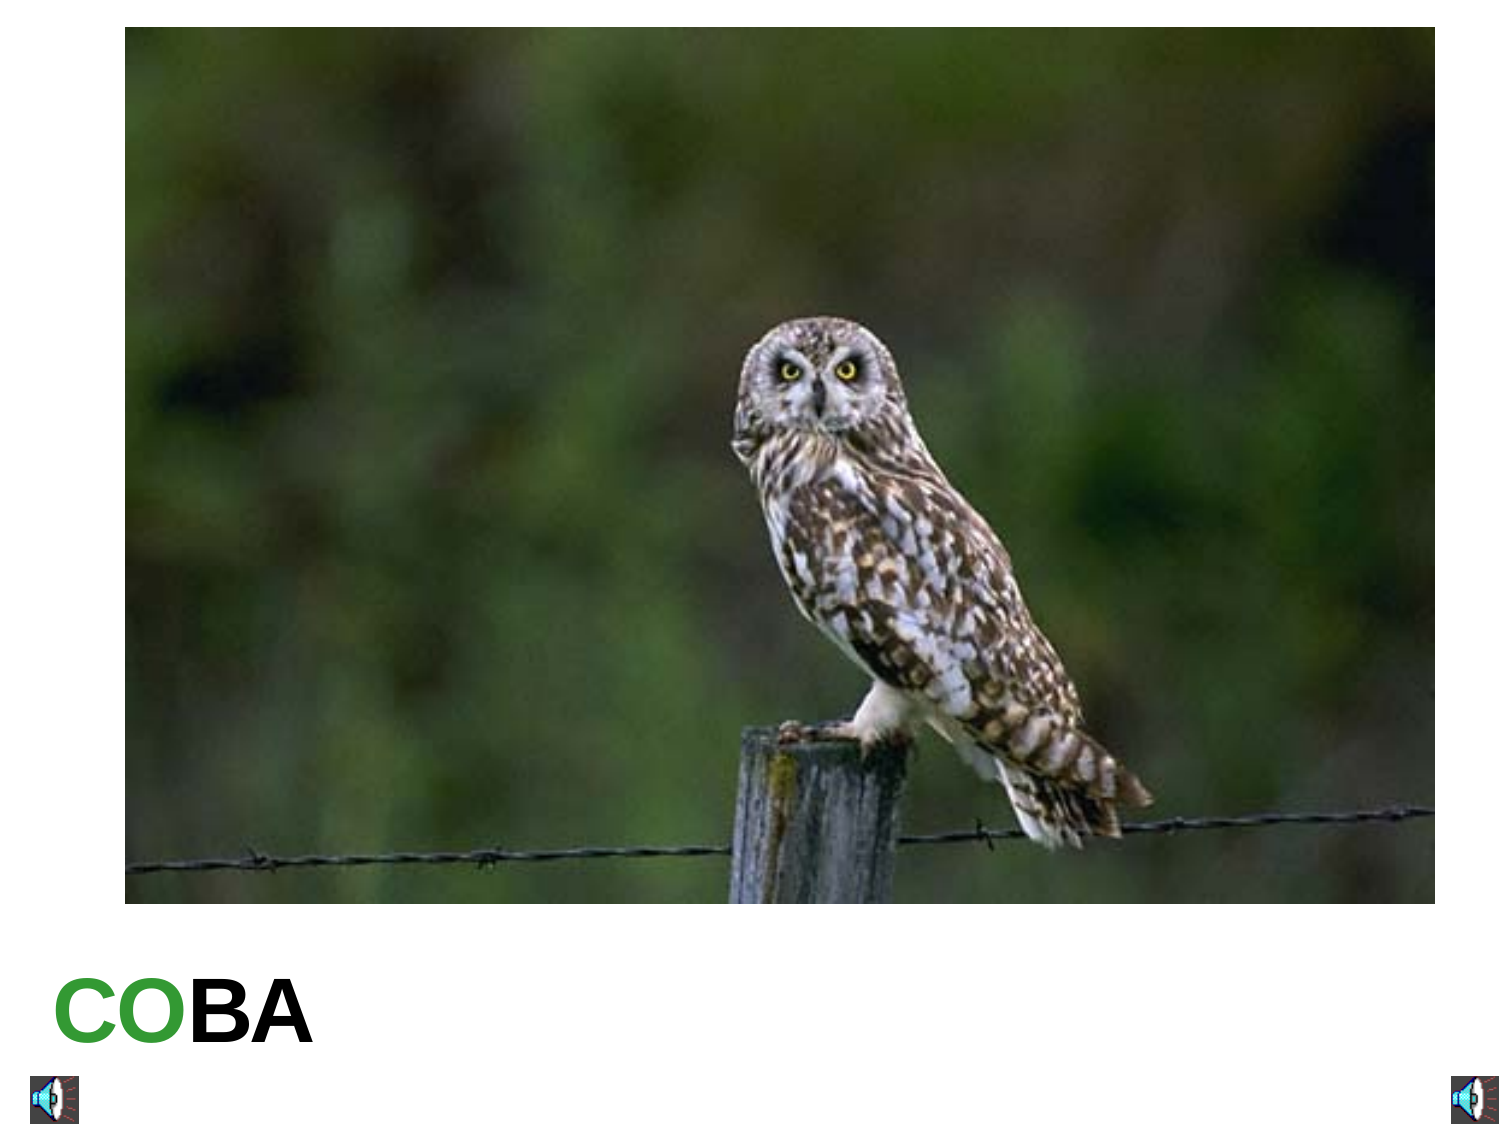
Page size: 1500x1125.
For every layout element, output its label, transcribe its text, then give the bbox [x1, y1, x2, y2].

title СОВА [37, 912, 1313, 1101]
picture [29, 1074, 80, 1125]
picture [124, 27, 1436, 905]
picture [1449, 1074, 1500, 1125]
